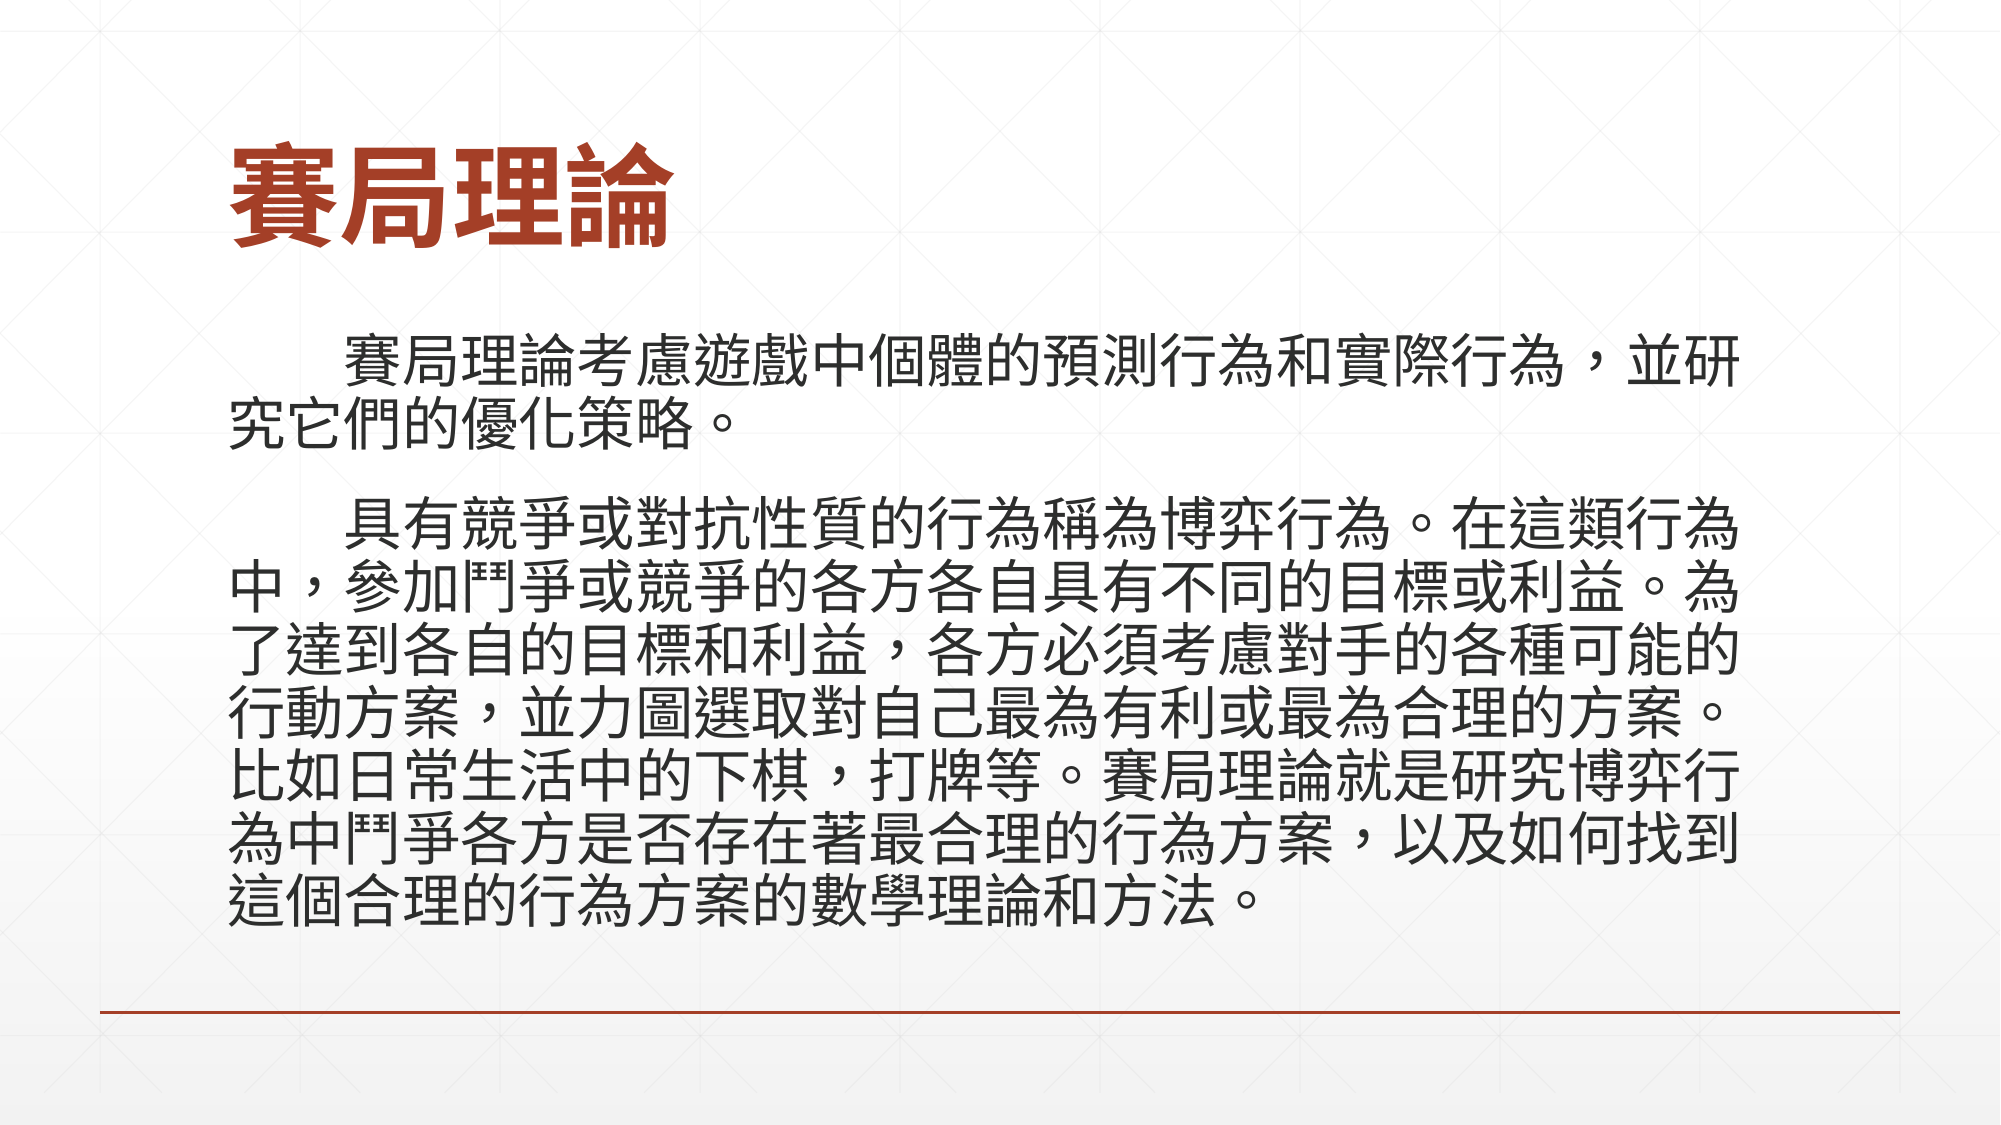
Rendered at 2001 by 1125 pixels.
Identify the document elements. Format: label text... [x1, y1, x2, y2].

list 賽局理論考慮遊戲中個體的預測行為和實際行為，並研究它們的優化策略。 具有競爭或對抗性質的行為稱為博弈行為。在這類行為中，參加鬥爭或競爭的各方各自具有不同的目標或利益。為了達到各自的目標和利益，各方必須考慮對手的各種可能的行動方案，並力圖選取對自己最為有利或最為合理的方案。比如日常生活中的下棋，打牌等。賽局理論就是研究博弈行為中鬥爭各方是否存在著最合理的行為方案，以及如何找到這個合理的行為方案的數學理論和方法。 [212, 324, 1788, 950]
title 賽局理論 [212, 82, 1788, 271]
